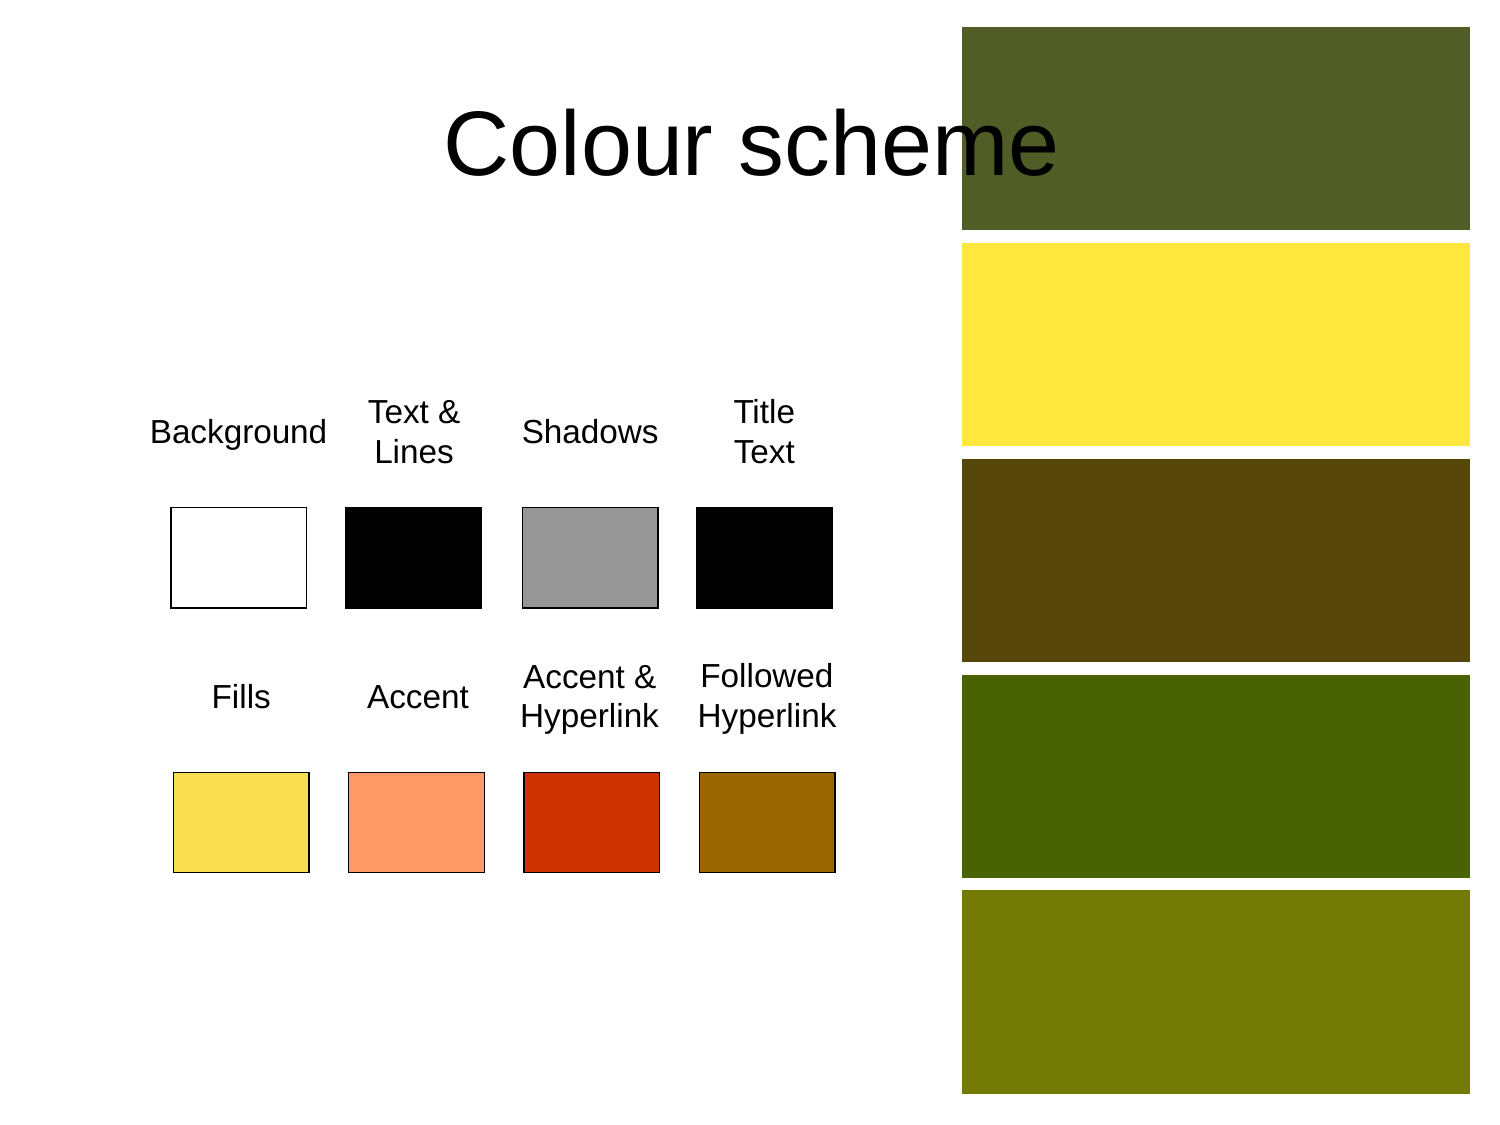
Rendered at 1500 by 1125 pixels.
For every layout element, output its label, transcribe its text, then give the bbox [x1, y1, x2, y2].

text_box [522, 507, 659, 608]
text_box Accent & Hyperlink [505, 647, 675, 742]
text_box [173, 772, 310, 873]
title Colour scheme [79, 45, 1425, 233]
text_box Followed Hyperlink [682, 647, 852, 742]
text_box [346, 507, 482, 608]
text_box Title Text [718, 382, 811, 478]
text_box Accent [352, 667, 484, 723]
text_box Shadows [507, 402, 674, 458]
text_box [523, 772, 660, 873]
text_box [170, 507, 307, 608]
text_box Fills [196, 667, 286, 723]
text_box Text & Lines [353, 382, 476, 478]
text_box [696, 507, 833, 608]
text_box [348, 772, 485, 873]
text_box [699, 772, 836, 873]
text_box Background [134, 402, 343, 458]
